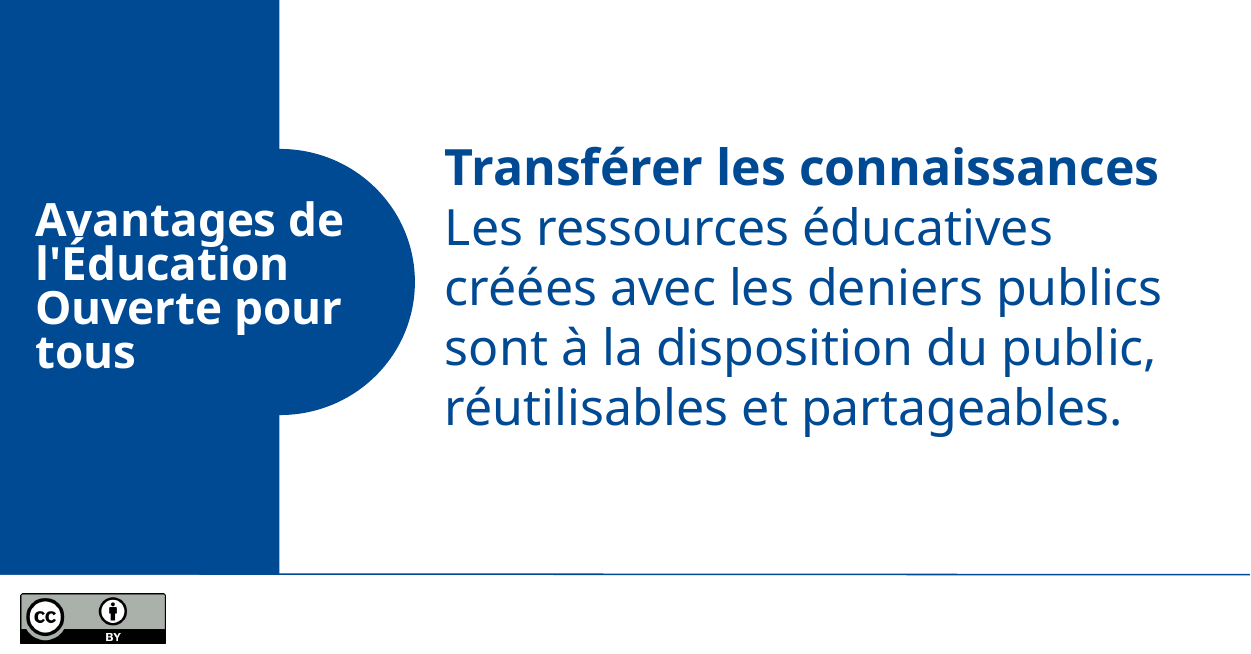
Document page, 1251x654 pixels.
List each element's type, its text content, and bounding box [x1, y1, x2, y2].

text_box [206, 393, 355, 416]
text_box Avantages de l'Éducation Ouverte pour tous [20, 186, 390, 393]
text_box [187, 148, 374, 186]
text_box Transférer les connaissances Les ressources éducatives créées avec les deniers publics sont à la disposition du public, réutilisables et partageables. [430, 120, 1198, 451]
picture [20, 592, 166, 645]
text_box [390, 204, 415, 360]
text_box [0, 582, 1250, 654]
text_box [0, 0, 280, 573]
